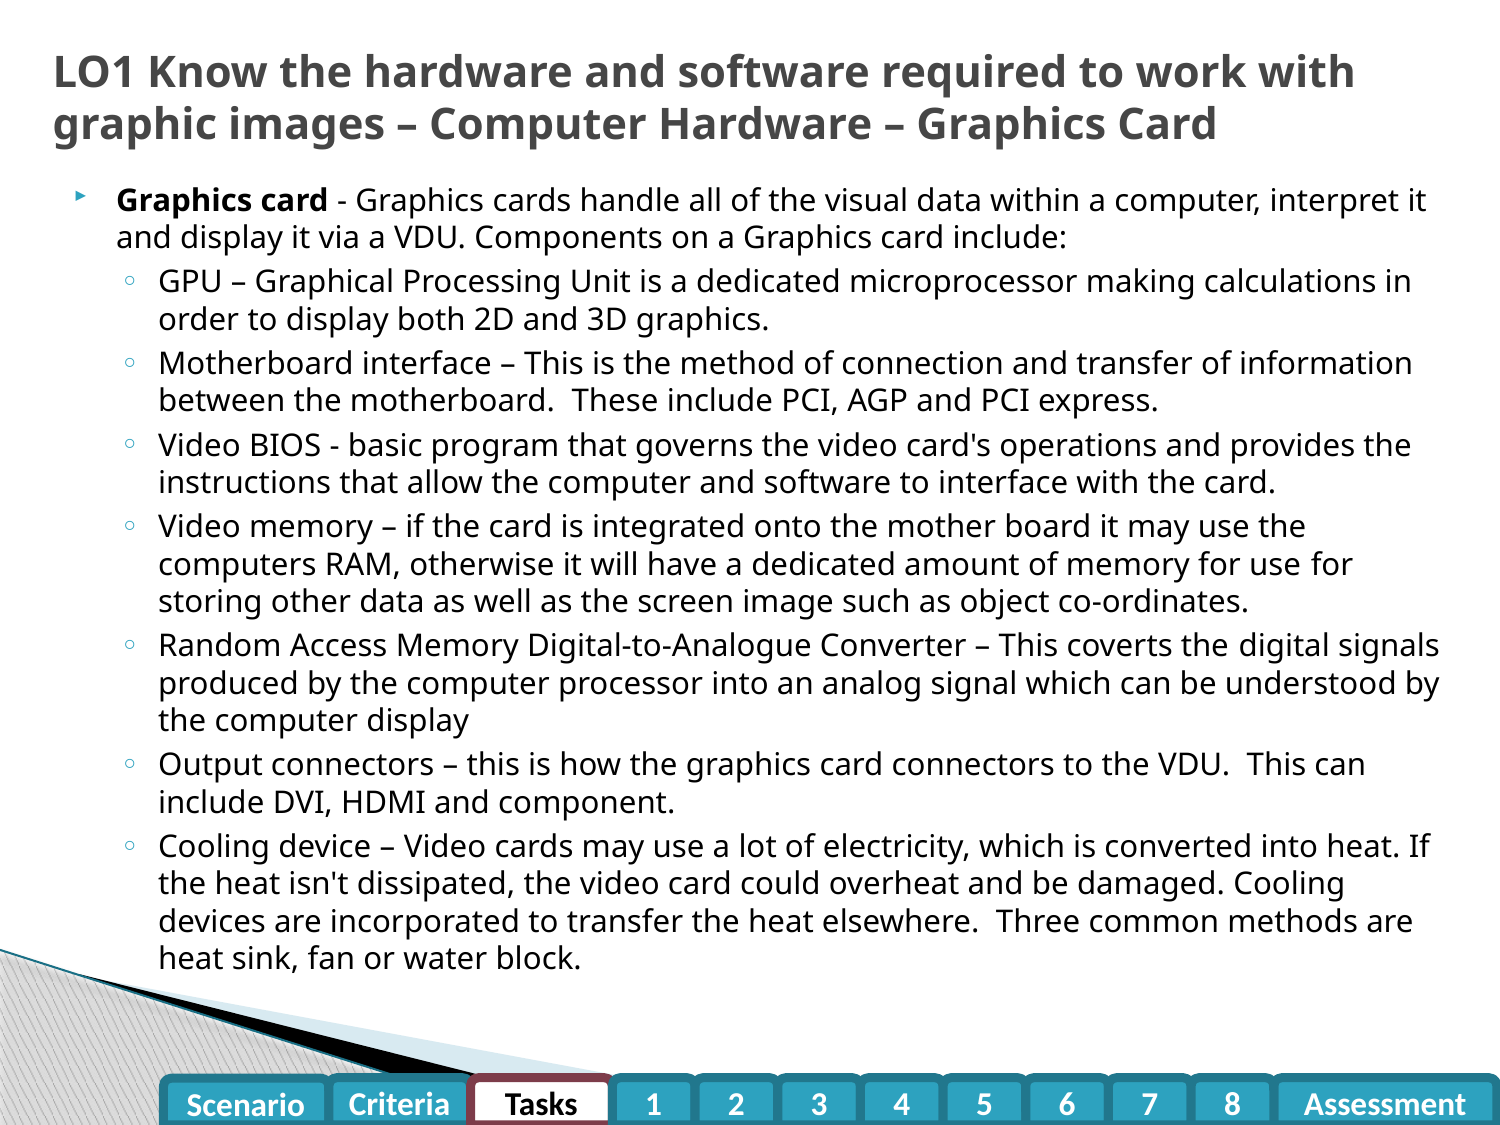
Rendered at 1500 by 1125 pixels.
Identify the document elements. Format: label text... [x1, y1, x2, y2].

list Graphics card - Graphics cards handle all of the visual data within a computer, interpret it and display it via a VDU. Components on a Graphics card include: GPU – Graphical Processing Unit is a dedicated microprocessor making calculations in order to display both 2D and 3D graphics. Motherboard interface – This is the method of connection and transfer of information between the motherboard. These include PCI, AGP and PCI express. Video BIOS - basic program that governs the video card's operations and provides the instructions that allow the computer and software to interface with the card. Video memory – if the card is integrated onto the mother board it may use the computers RAM, otherwise it will have a dedicated amount of memory for use for storing other data as well as the screen image such as object co-ordinates. Random Access Memory Digital-to-Analogue Converter – This coverts the digital signals produced by the computer processor into an analog signal which can be understood by the computer display Output connectors – this is how the graphics card connectors to the VDU. This can include DVI, HDMI and component. Cooling device – Video cards may use a lot of electricity, which is converted into heat. If the heat isn't dissipated, the video card could overheat and be damaged. Cooling devices are incorporated to transfer the heat elsewhere. Three common methods are heat sink, fan or water block. [41, 173, 1471, 1024]
text_box 5 [938, 1073, 1026, 1125]
title LO1 Know the hardware and software required to work with graphic images – Computer Hardware – Graphics Card [37, 19, 1471, 173]
text_box Scenario [158, 1073, 328, 1125]
text_box Criteria [324, 1073, 470, 1125]
text_box Tasks [466, 1073, 612, 1125]
text_box 6 [1021, 1073, 1108, 1125]
text_box 4 [855, 1073, 943, 1125]
text_box 7 [1103, 1073, 1191, 1125]
text_box Assessment [1274, 1073, 1500, 1125]
text_box 1 [607, 1073, 695, 1125]
text_box 8 [1186, 1073, 1279, 1125]
text_box 2 [690, 1073, 778, 1125]
text_box 3 [773, 1073, 860, 1125]
